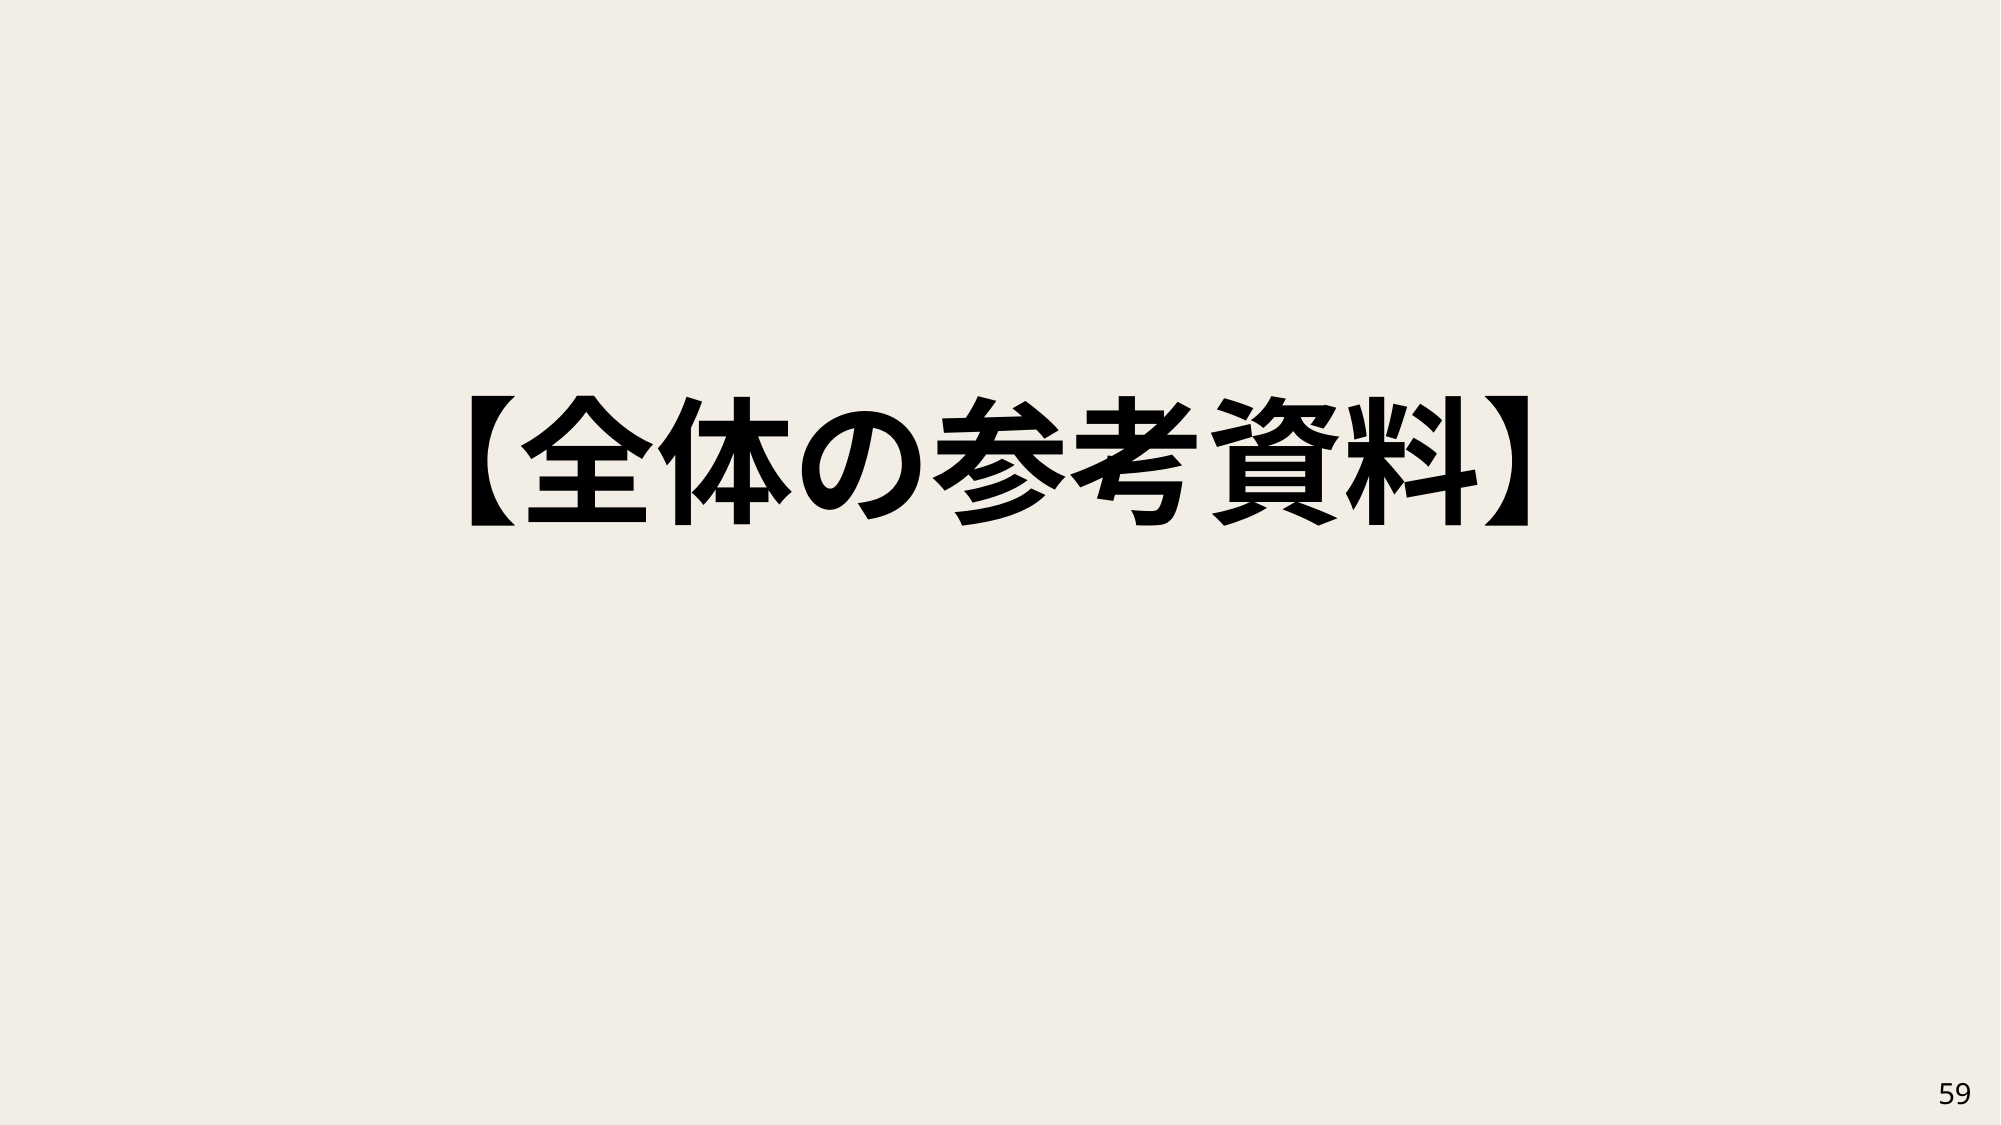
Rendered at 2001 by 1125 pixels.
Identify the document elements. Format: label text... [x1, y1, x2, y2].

text_box 59 [1879, 1067, 1987, 1118]
title 【全体の参考資料】 [0, 326, 2000, 563]
